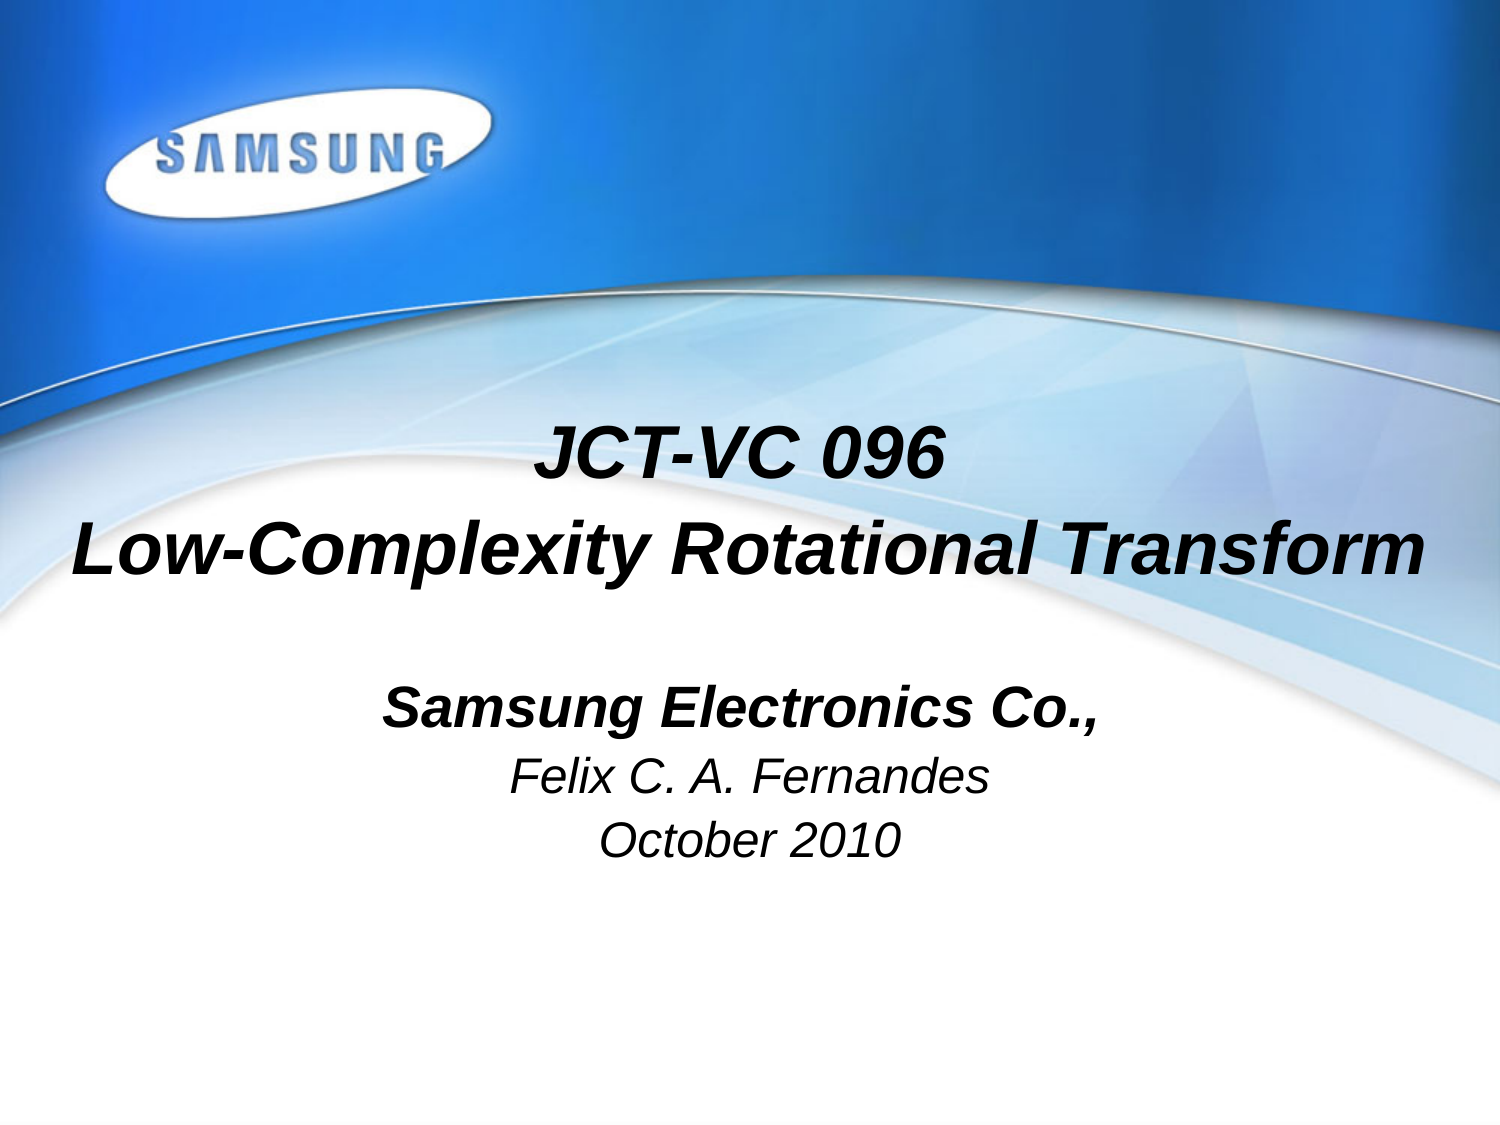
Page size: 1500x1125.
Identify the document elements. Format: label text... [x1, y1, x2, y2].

text_box JCT-VC 096 Low-Complexity Rotational Transform Samsung Electronics Co., Felix C. A. Fernandes October 2010 [0, 406, 1500, 657]
picture [0, 657, 1500, 1125]
picture [0, 0, 1500, 406]
